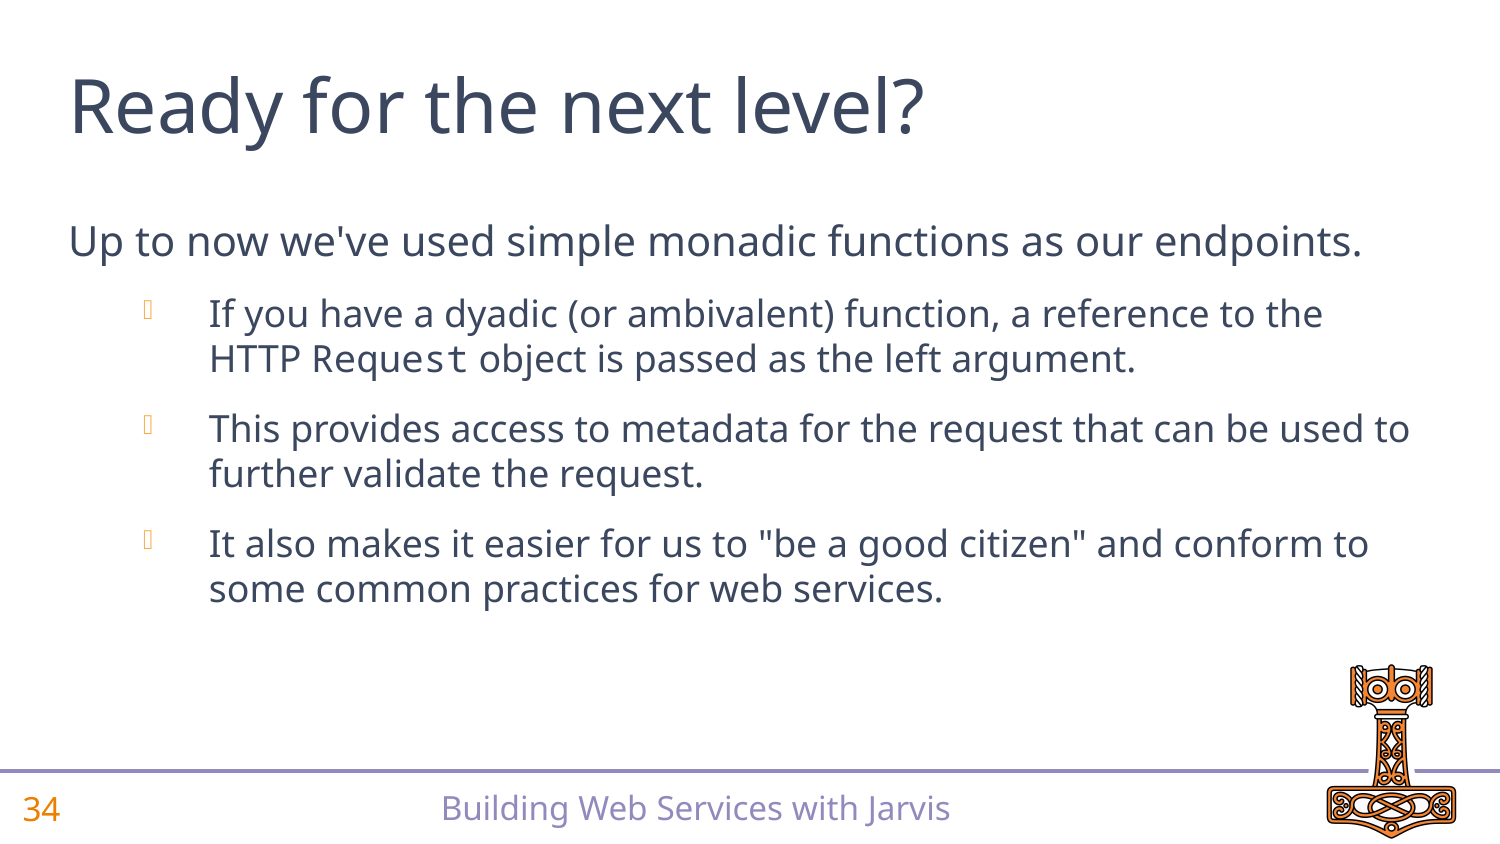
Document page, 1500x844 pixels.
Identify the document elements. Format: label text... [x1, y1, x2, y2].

title Ready for the next level? [53, 43, 1203, 157]
picture [1320, 655, 1461, 844]
list Up to now we've used simple monadic functions as our endpoints. If you have a dyadic (or ambivalent) function, a reference to the HTTP Request object is passed as the left argument. This provides access to metadata for the request that can be used to further validate the request. It also makes it easier for us to "be a good citizen" and conform to some common practices for web services. [53, 207, 1447, 740]
